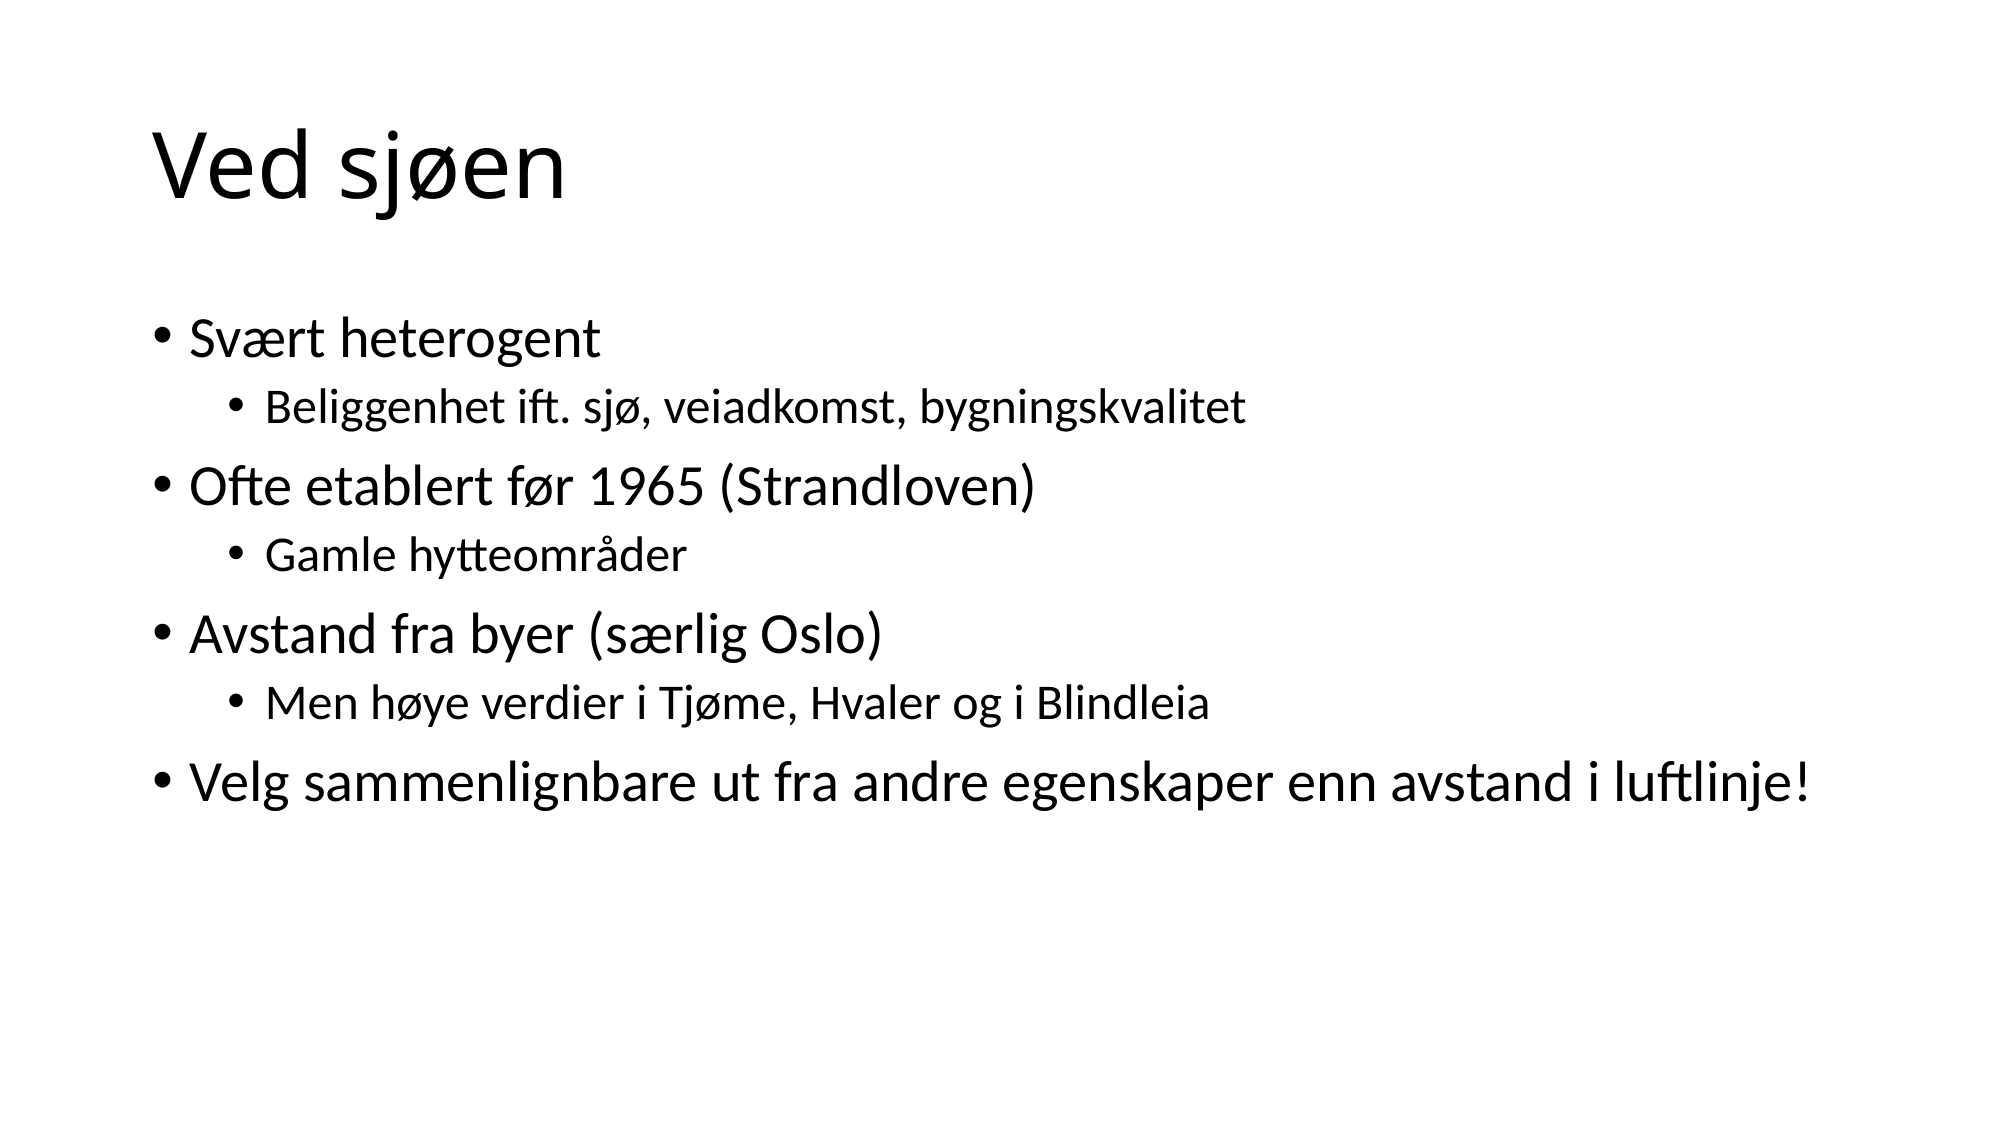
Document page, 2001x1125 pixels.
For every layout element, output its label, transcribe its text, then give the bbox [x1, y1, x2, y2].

title Ved sjøen [137, 59, 1863, 278]
list Svært heterogent Beliggenhet ift. sjø, veiadkomst, bygningskvalitet Ofte etablert før 1965 (Strandloven) Gamle hytteområder Avstand fra byer (særlig Oslo) Men høye verdier i Tjøme, Hvaler og i Blindleia Velg sammenlignbare ut fra andre egenskaper enn avstand i luftlinje! [137, 299, 1863, 1014]
